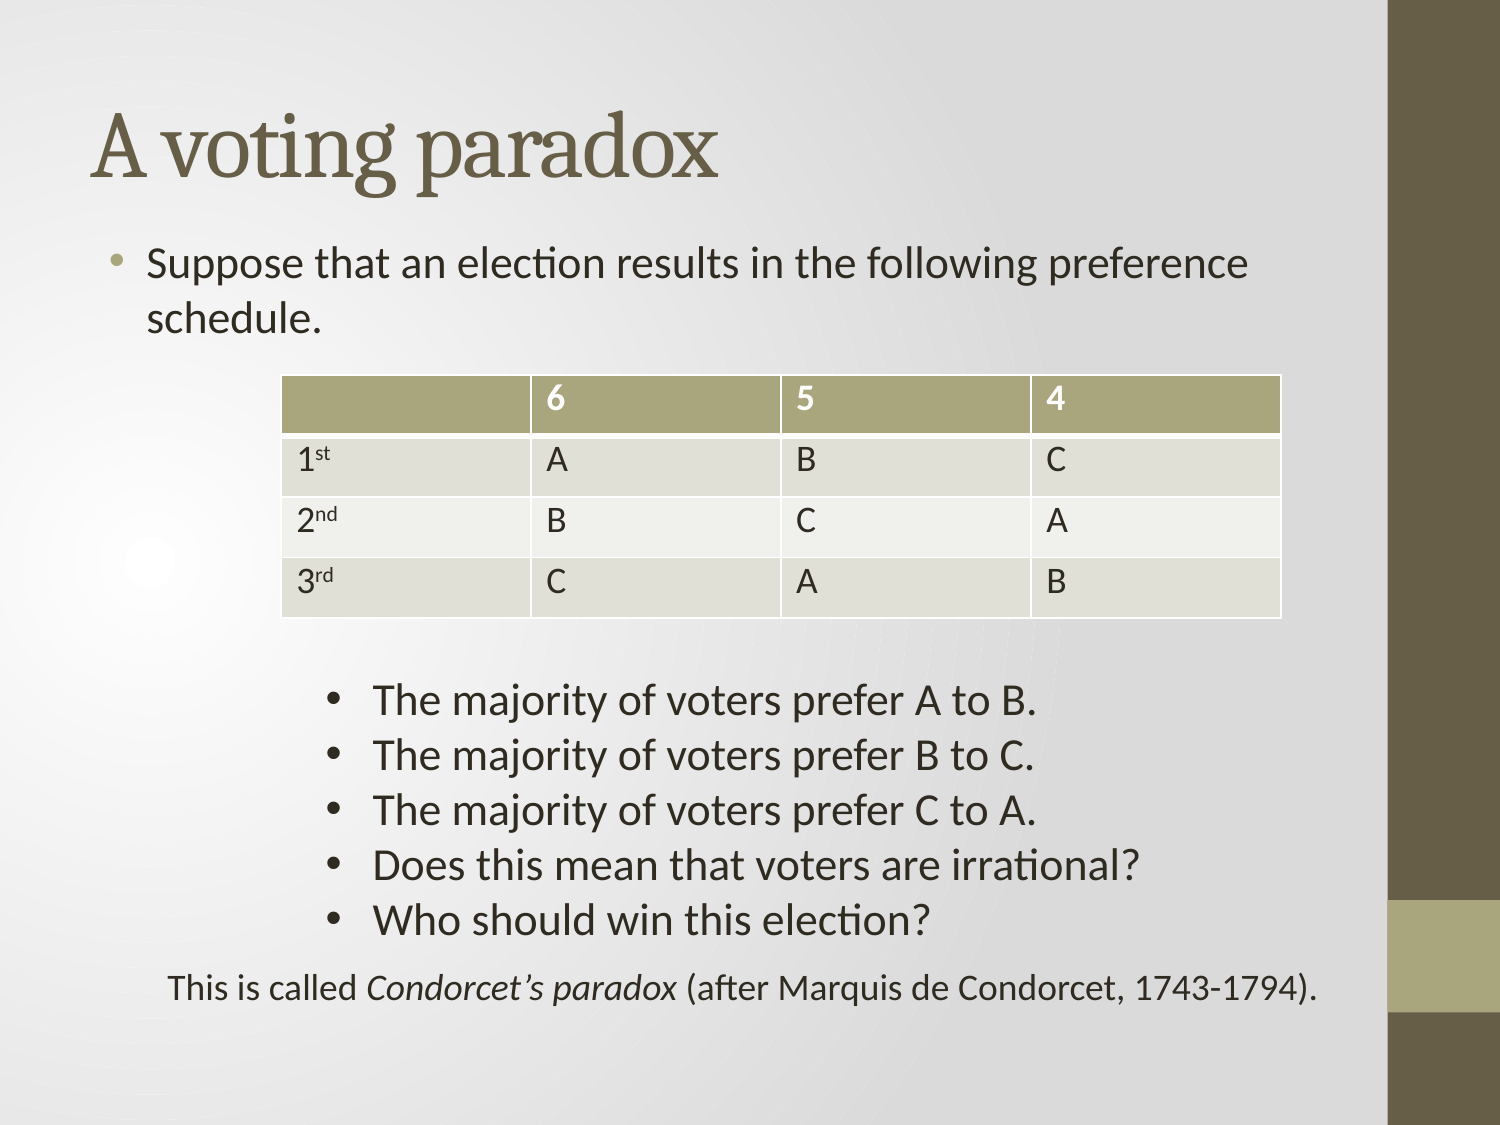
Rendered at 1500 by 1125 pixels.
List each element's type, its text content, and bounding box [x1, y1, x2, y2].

table_cell 3rd [282, 558, 530, 617]
text_box The majority of voters prefer A to B. The majority of voters prefer B to C. The majority of voters prefer C to A. Does this mean that voters are irrational? Who should win this election? [310, 662, 1249, 953]
table_header [282, 376, 530, 433]
table_cell 1st [282, 439, 530, 496]
table_header 6 [532, 376, 780, 433]
table_header 5 [782, 376, 1030, 433]
table_cell B [782, 439, 1030, 496]
table_cell A [1032, 498, 1280, 557]
table_cell C [532, 558, 780, 617]
table_cell C [1032, 439, 1280, 496]
table_cell C [782, 498, 1030, 557]
table_header 4 [1032, 376, 1280, 433]
table_cell 2nd [282, 498, 530, 557]
table_cell A [532, 439, 780, 496]
table_cell A [782, 558, 1030, 617]
text_box This is called Condorcet’s paradox (after Marquis de Condorcet, 1743-1794). [152, 955, 1334, 1015]
title A voting paradox [75, 45, 1325, 224]
table_cell B [532, 498, 780, 557]
list Suppose that an election results in the following preference schedule. [75, 224, 1325, 375]
table_cell B [1032, 558, 1280, 617]
